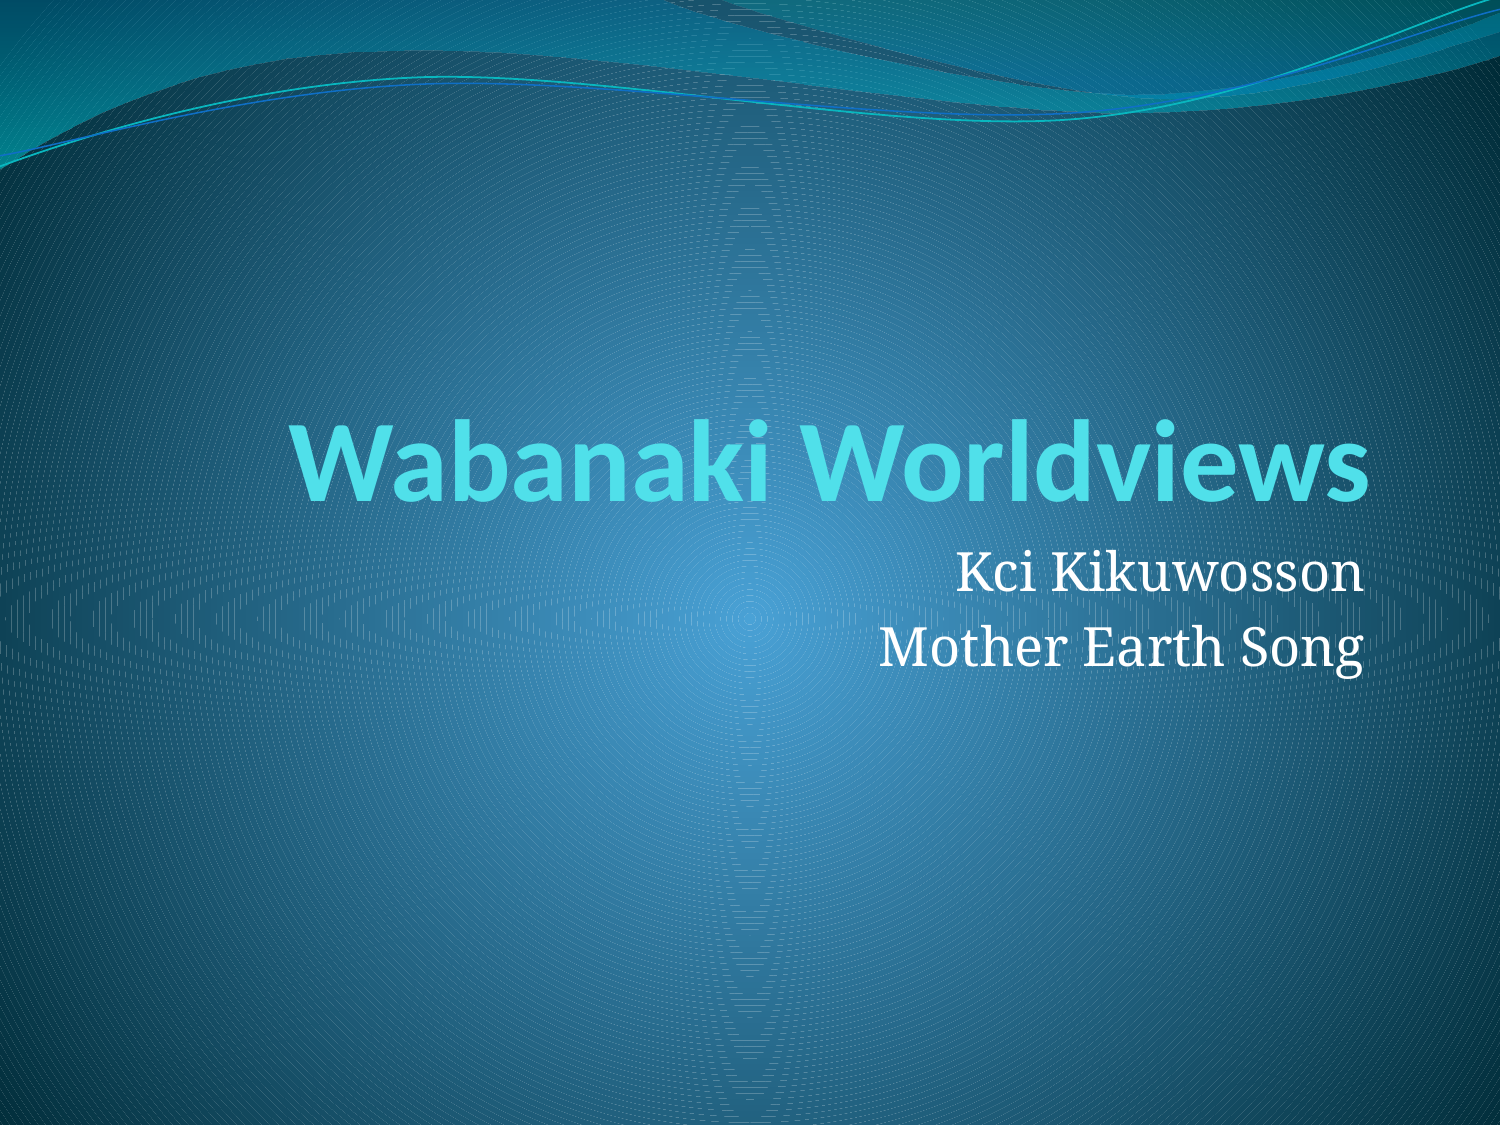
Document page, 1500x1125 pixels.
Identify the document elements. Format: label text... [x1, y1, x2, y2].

subtitle Kci Kikuwosson Mother Earth Song [87, 529, 1376, 818]
title Wabanaki Worldviews [87, 224, 1376, 525]
